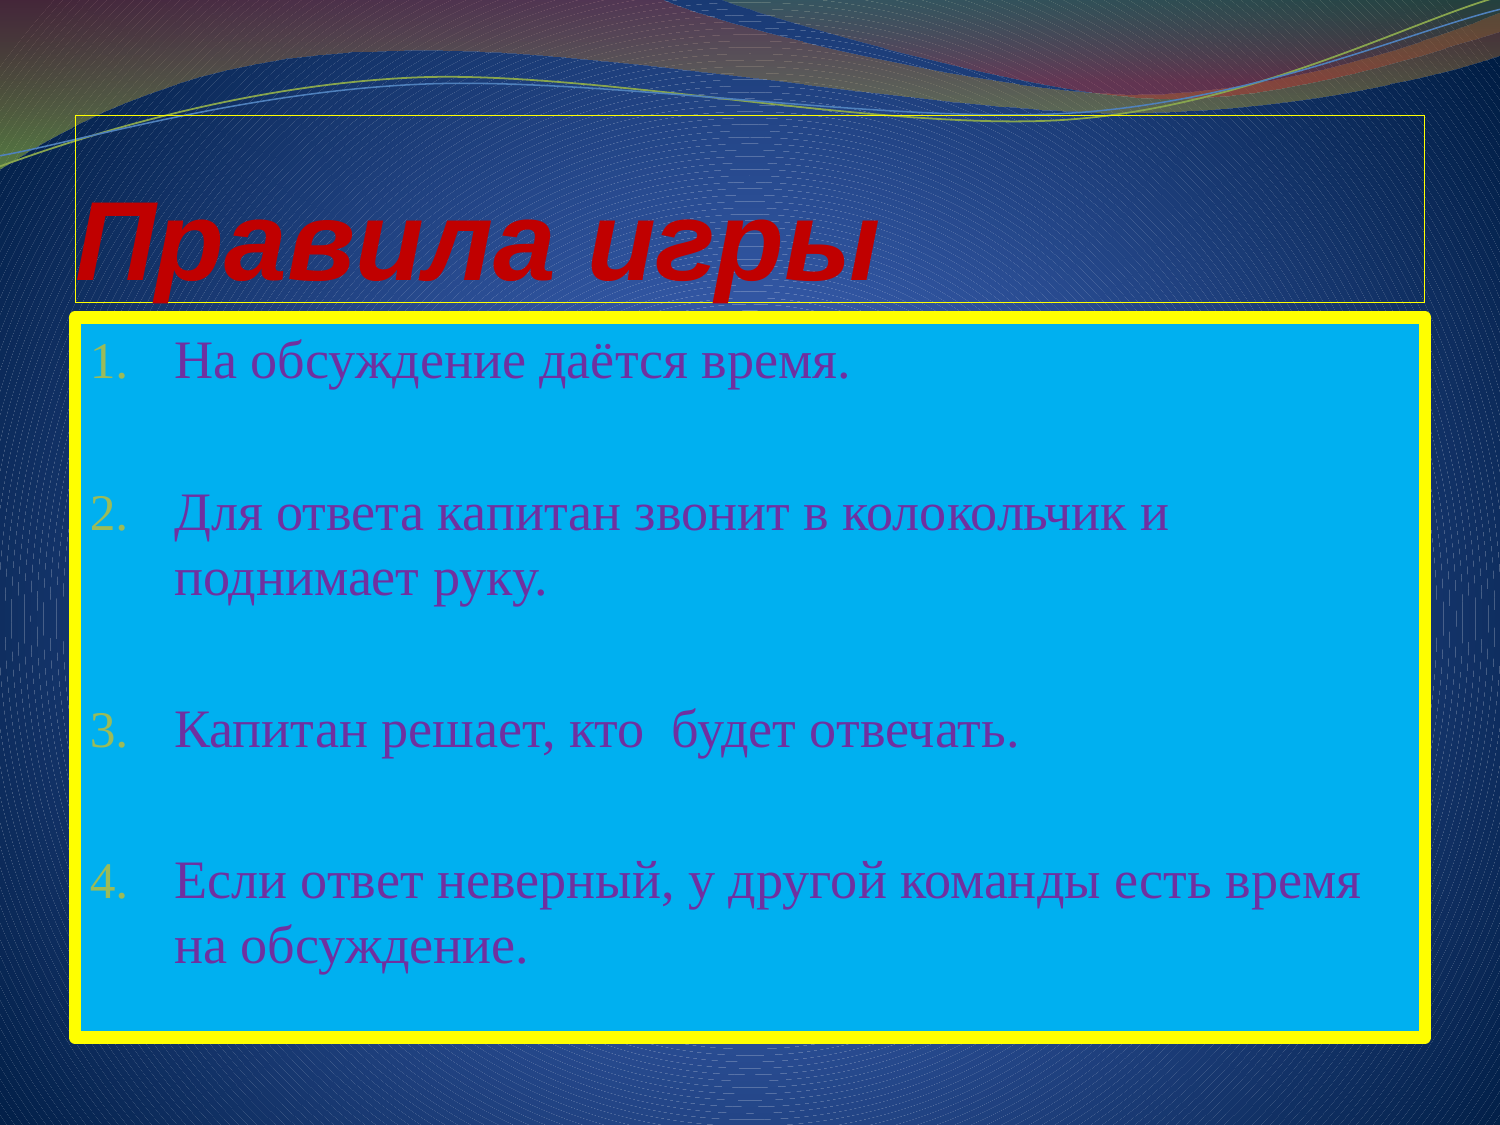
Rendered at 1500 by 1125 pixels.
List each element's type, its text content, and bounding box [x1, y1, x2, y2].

list На обсуждение даётся время. Для ответа капитан звонит в колокольчик и поднимает руку. Капитан решает, кто будет отвечать. Если ответ неверный, у другой команды есть время на обсуждение. [75, 317, 1425, 1038]
title Правила игры [75, 115, 1425, 303]
